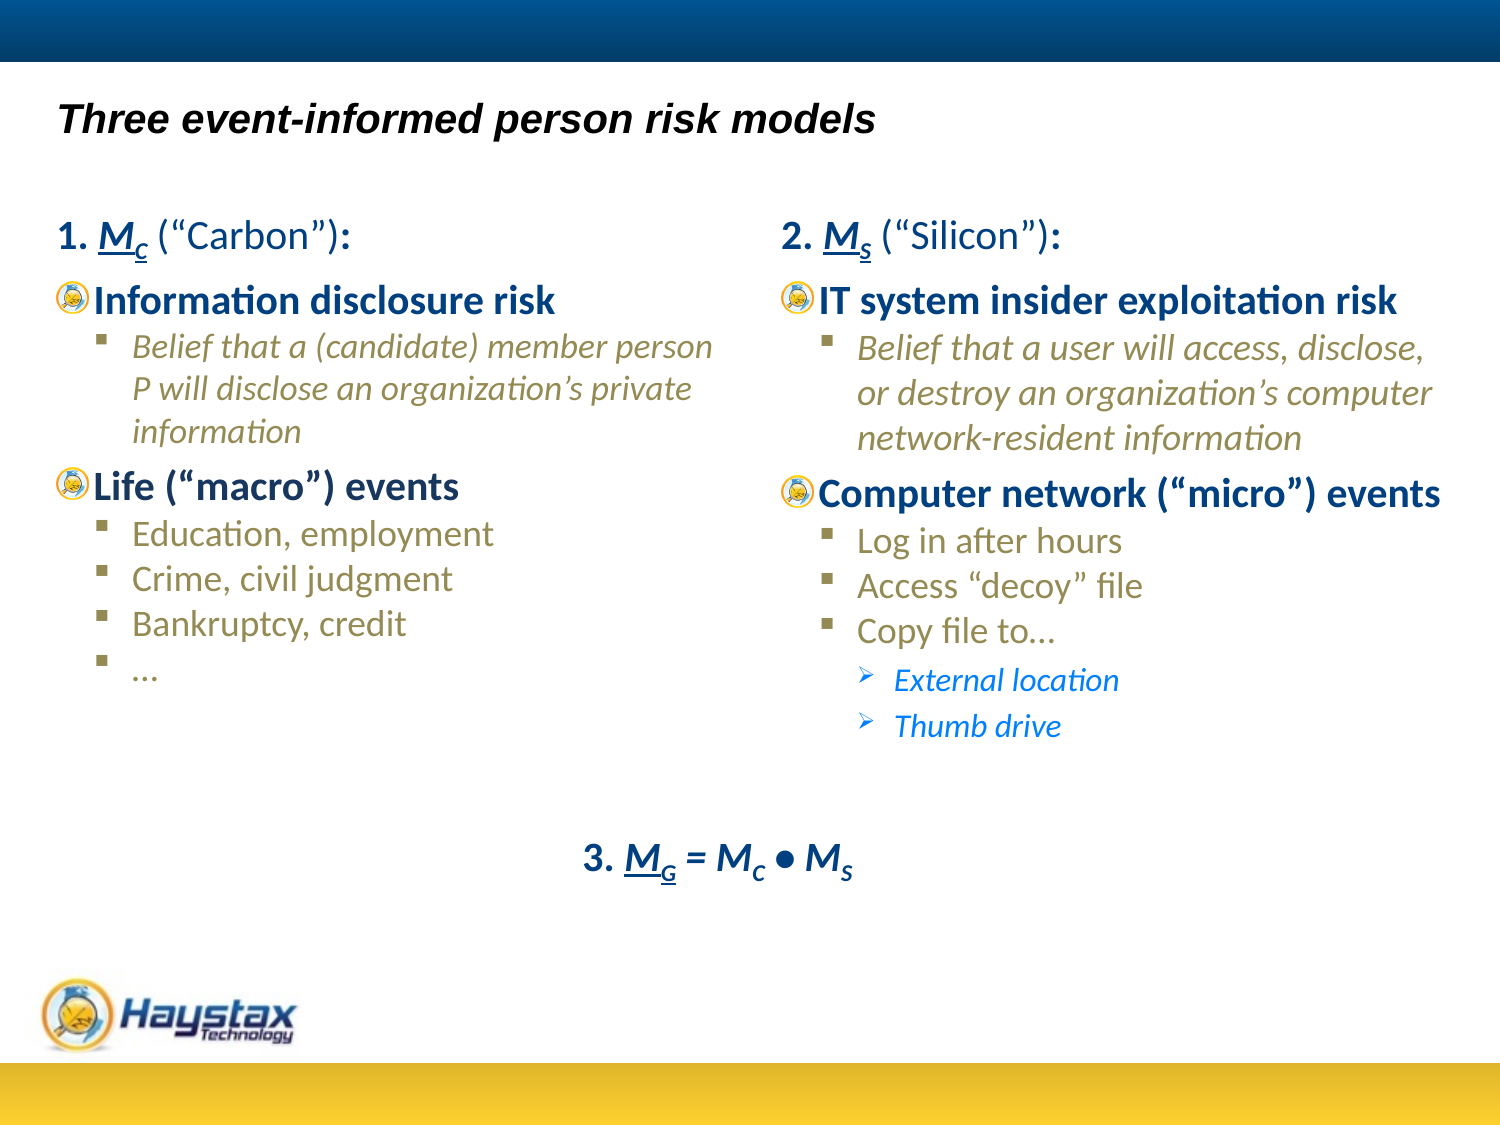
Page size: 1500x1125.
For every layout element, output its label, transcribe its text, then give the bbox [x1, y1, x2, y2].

text_box 3. MG = MC • MS [567, 821, 868, 894]
picture [56, 467, 89, 500]
text_box [41, 787, 1462, 975]
picture [56, 281, 89, 314]
title Three event-informed person risk models [41, 61, 1462, 172]
picture [781, 475, 814, 508]
picture [781, 281, 814, 314]
picture [24, 968, 315, 1063]
list 2. MS (“Silicon”): IT system insider exploitation risk Belief that a user will access, disclose, or destroy an organization’s computer network-resident information) Computer network (“micro”) events Log in after hours Access “decoy” file Copy file to… External location Thumb drive [766, 200, 1463, 763]
list 1. MC (“Carbon”): Information disclosure risk Belief that a (candidate) member person P will disclose an organization’s private information Life (“macro”) events Education, employment Crime, civil judgment Bankruptcy, credit … [41, 200, 738, 763]
